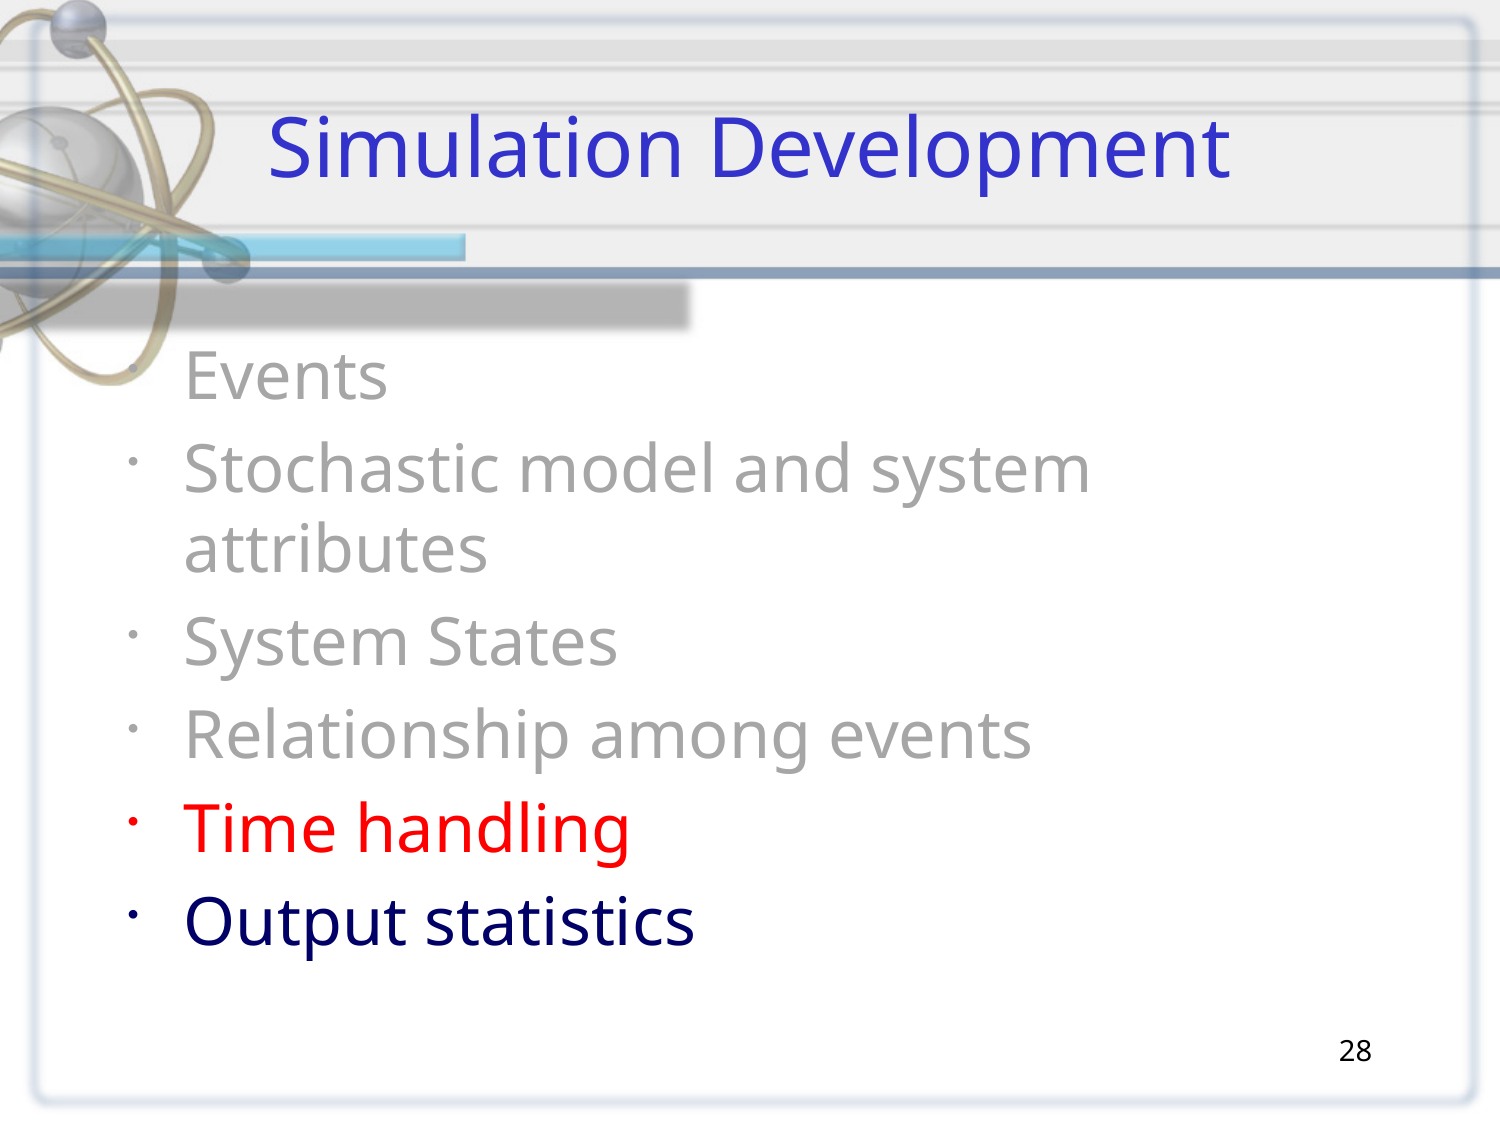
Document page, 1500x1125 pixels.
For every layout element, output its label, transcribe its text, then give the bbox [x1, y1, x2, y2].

title Simulation Development [112, 49, 1388, 238]
list Events Stochastic model and system attributes System States Relationship among events Time handling Output statistics [112, 324, 1388, 1001]
picture [0, 0, 1500, 1125]
slide_number 28 [1074, 1024, 1388, 1101]
